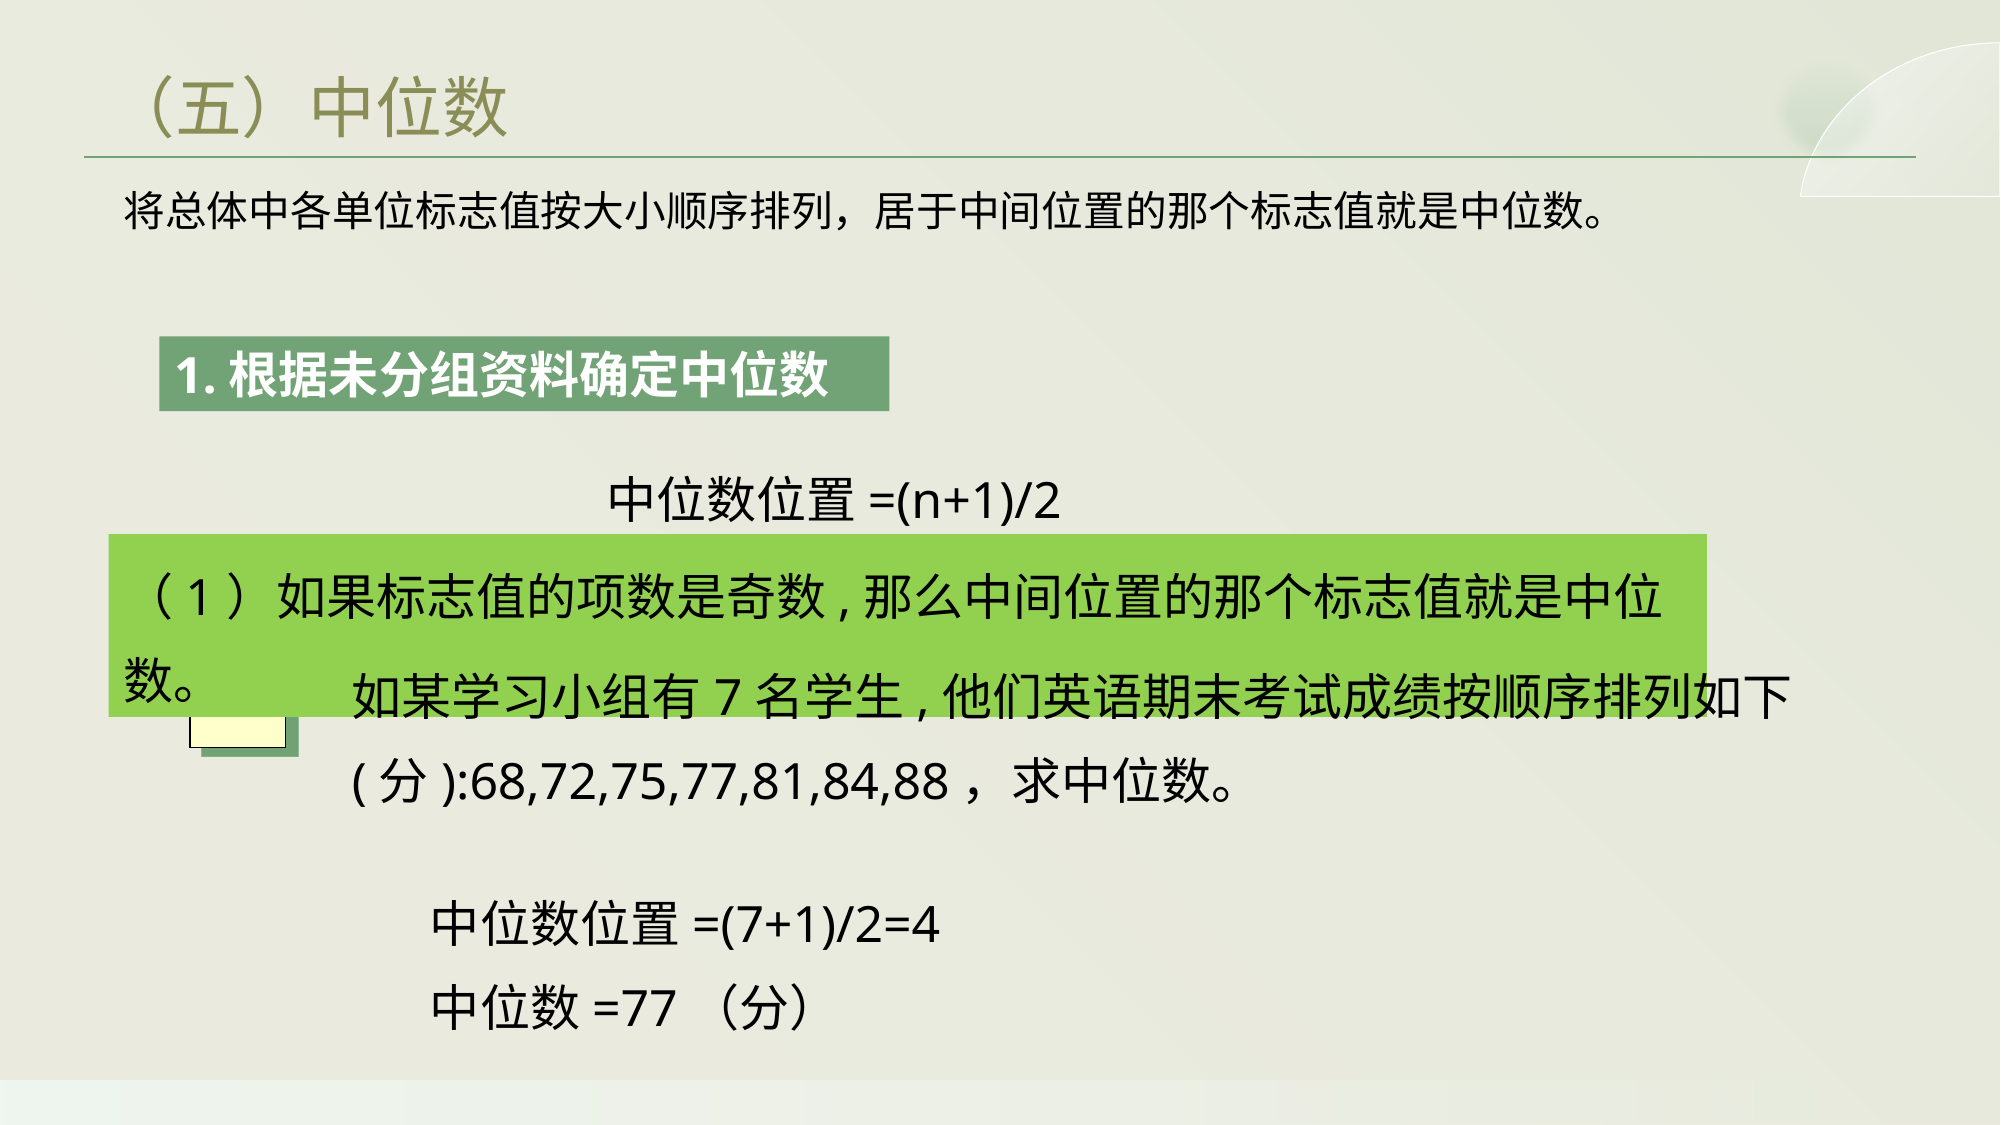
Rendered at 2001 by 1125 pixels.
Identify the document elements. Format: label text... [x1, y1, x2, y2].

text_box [184, 664, 315, 748]
text_box 将总体中各单位标志值按大小顺序排列，居于中间位置的那个标志值就是中位数。 [108, 156, 1940, 242]
text_box 如某学习小组有7名学生,他们英语期末考试成绩按顺序排列如下(分):68,72,75,77,81,84,88，求中位数。 [337, 633, 1892, 817]
text_box 1.根据未分组资料确定中位数 [159, 336, 890, 412]
text_box （1）如果标志值的项数是奇数,那么中间位置的那个标志值就是中位数。 [108, 534, 1707, 717]
text_box 中位数位置=(n+1)/2 [591, 437, 1178, 534]
text_box （五）中位数 [108, 62, 1892, 134]
text_box 中位数位置=(7+1)/2=4 中位数=77（分） [415, 861, 1416, 1044]
